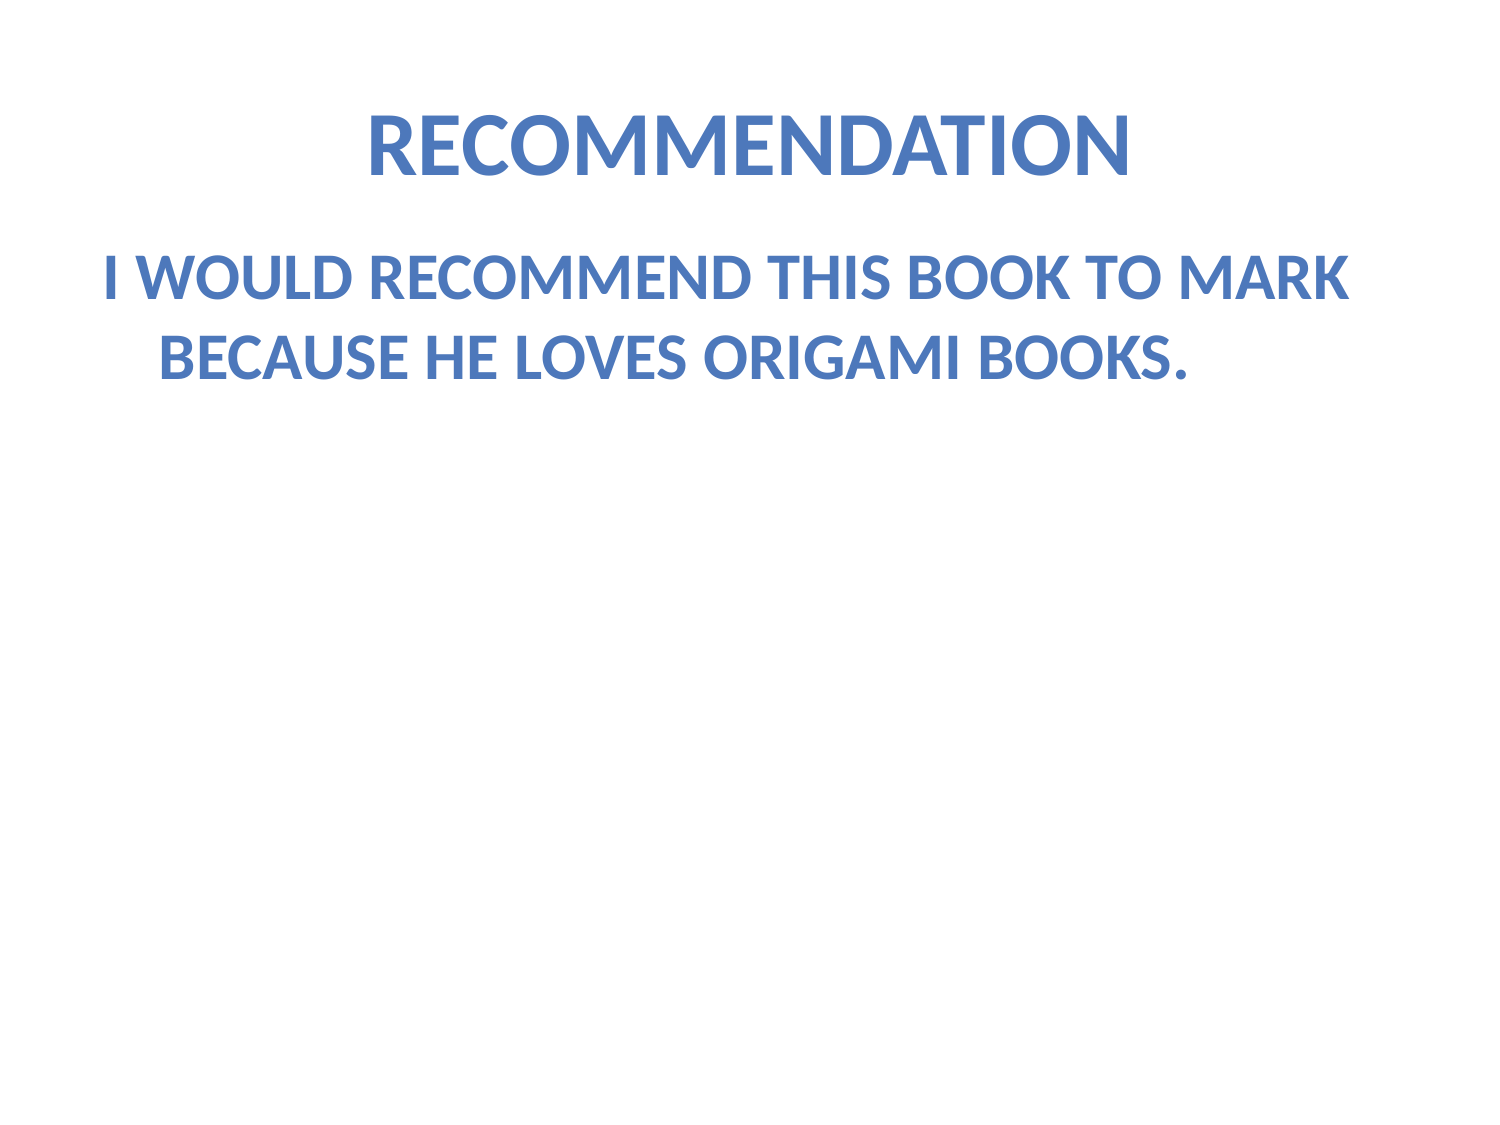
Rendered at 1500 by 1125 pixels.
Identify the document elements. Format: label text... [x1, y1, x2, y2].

list I would recommend this book to mark because he loves origami books. [87, 224, 1438, 968]
title Recommendation [75, 45, 1425, 233]
